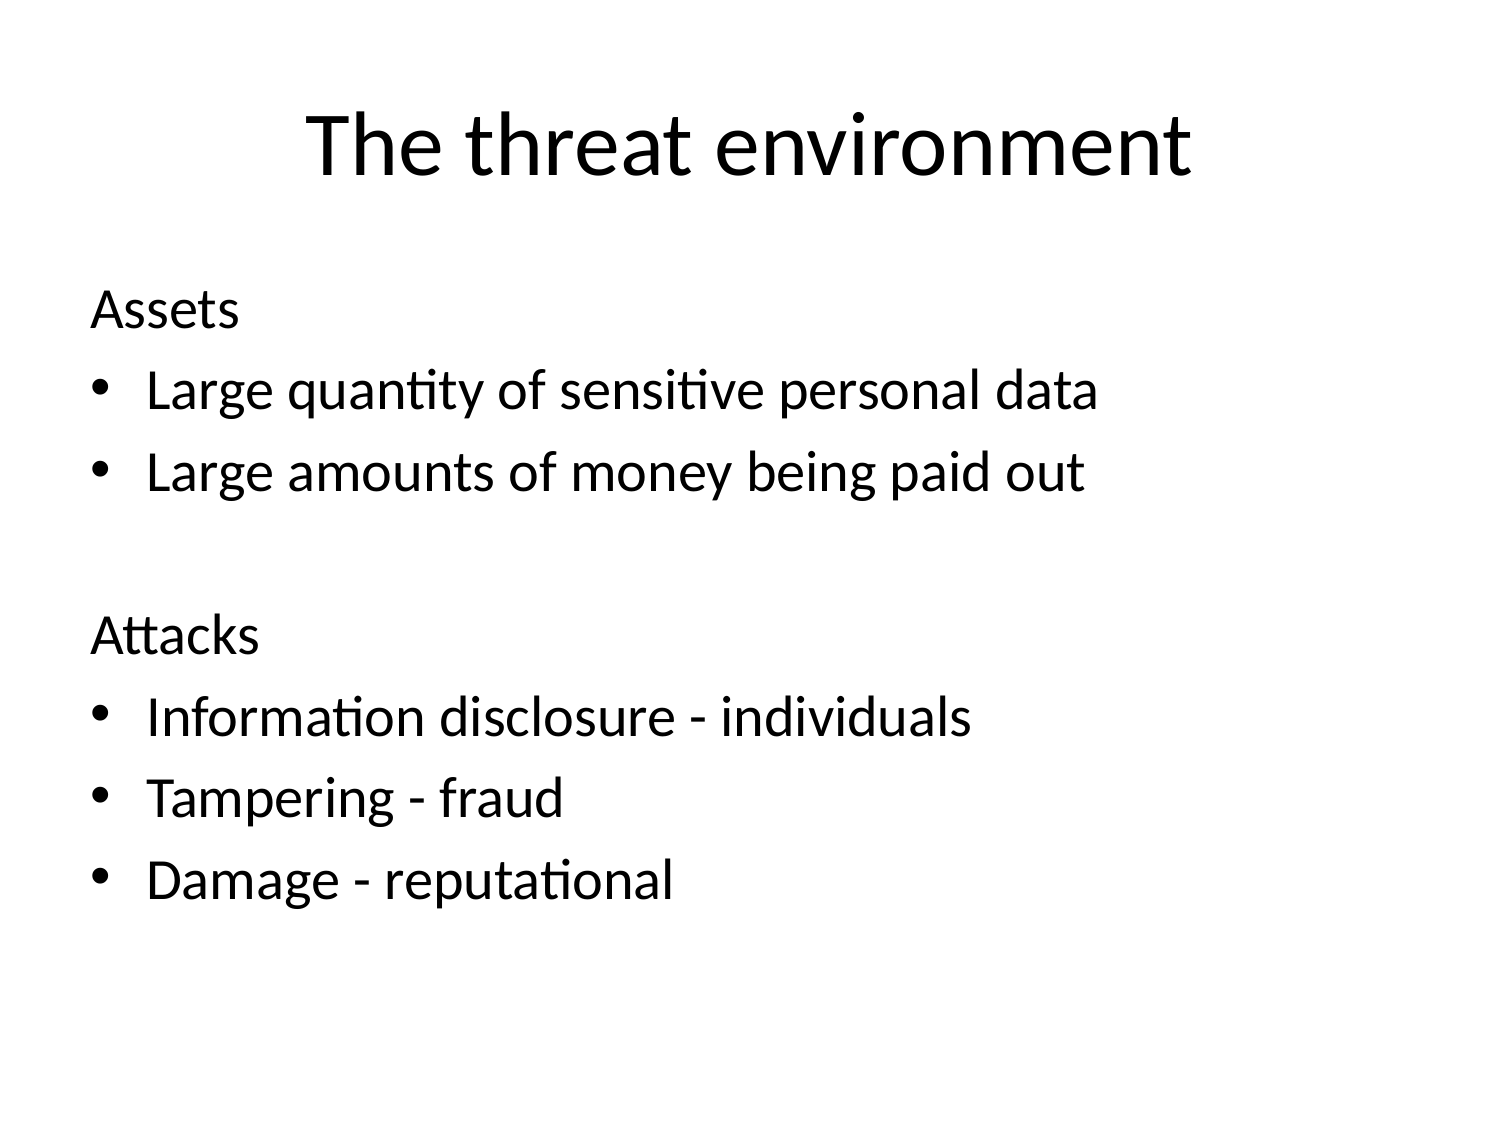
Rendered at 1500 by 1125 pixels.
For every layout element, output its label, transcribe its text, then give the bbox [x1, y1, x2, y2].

title The threat environment [75, 45, 1425, 233]
list Assets Large quantity of sensitive personal data Large amounts of money being paid out Attacks Information disclosure - individuals Tampering - fraud Damage - reputational [75, 262, 1425, 1005]
